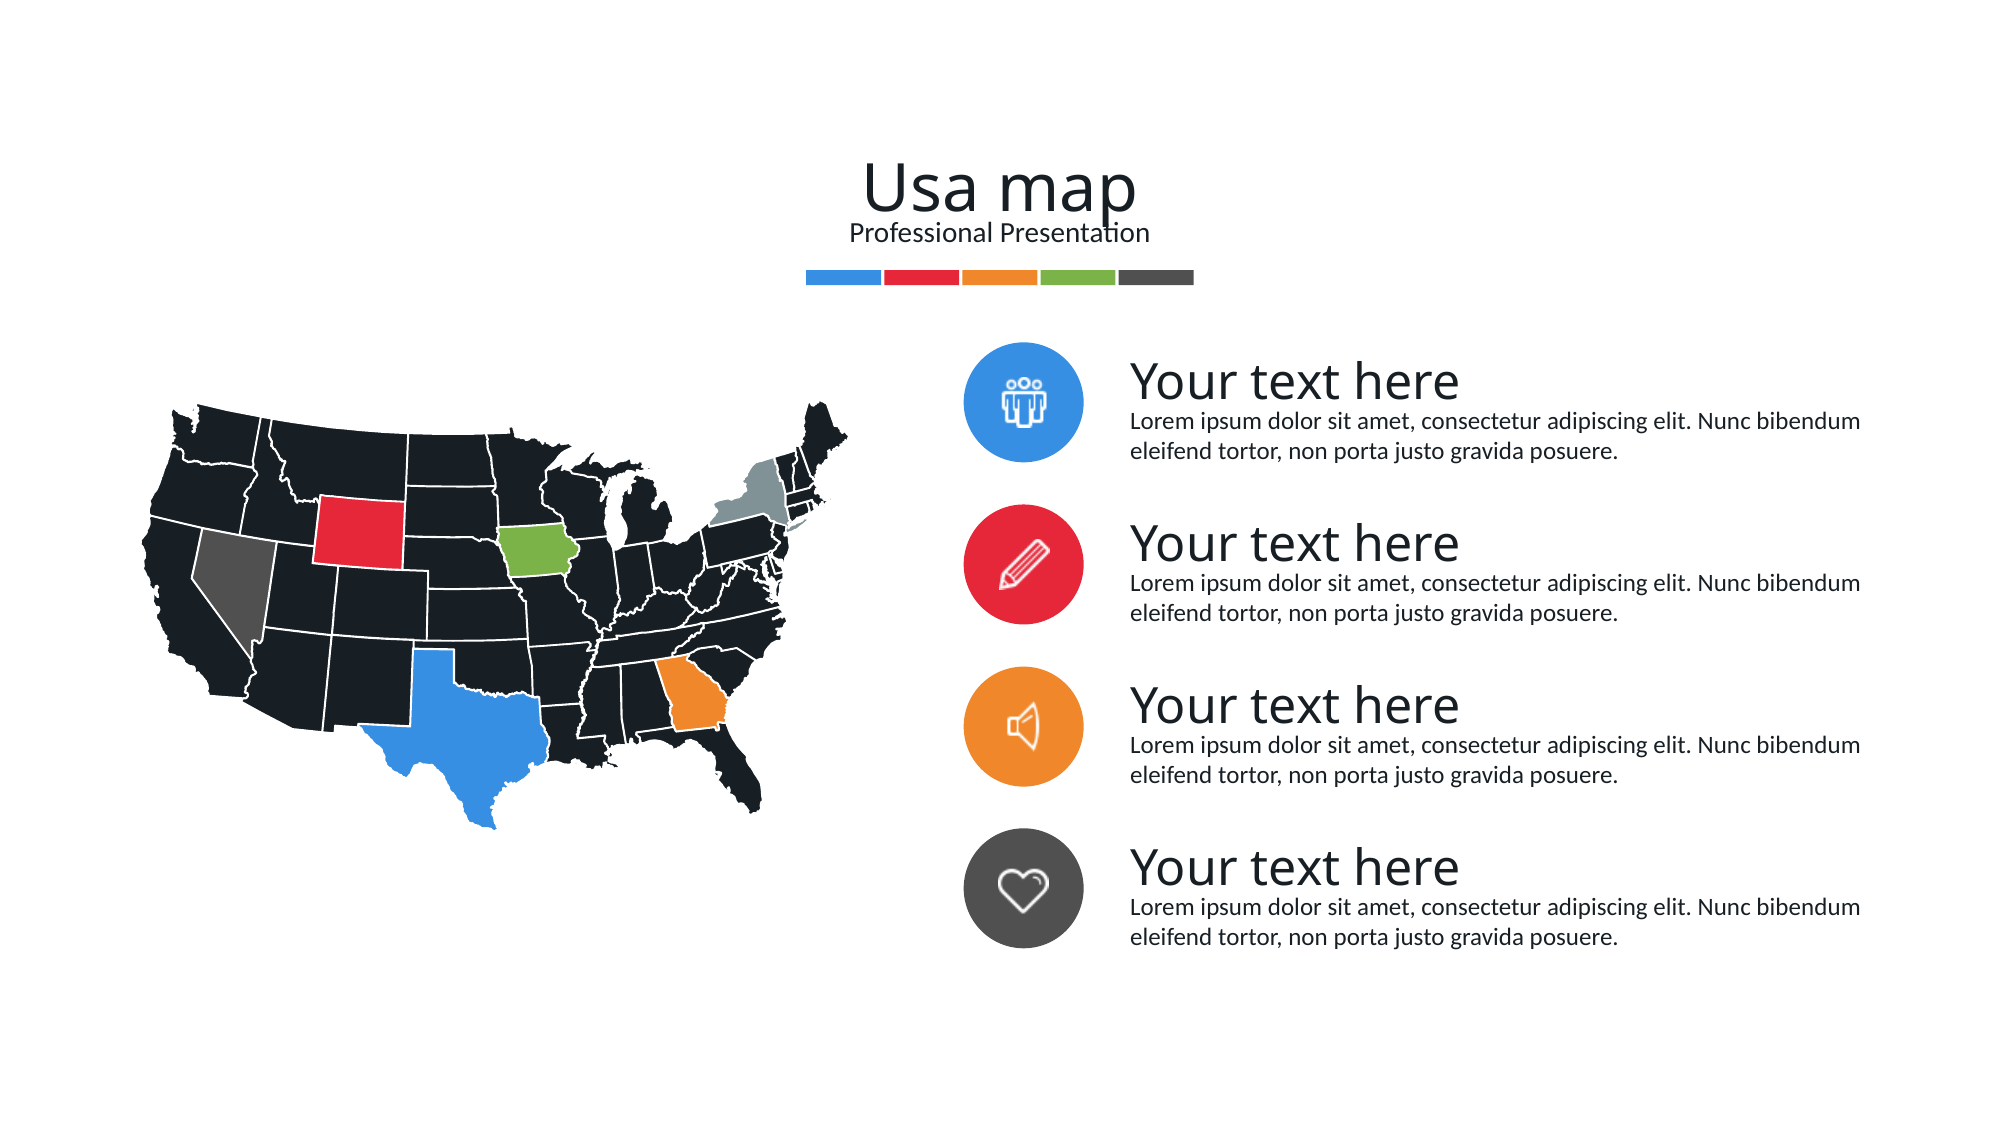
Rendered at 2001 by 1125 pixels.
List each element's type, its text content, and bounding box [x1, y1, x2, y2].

text_box [962, 341, 1085, 464]
text_box Lorem ipsum dolor sit amet, consectetur adipiscing elit. Nunc bibendum eleifend tortor, non porta justo gravida posuere. [1115, 418, 1924, 472]
picture [998, 701, 1049, 752]
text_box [0, 137, 2000, 286]
picture [998, 866, 1049, 917]
text_box Lorem ipsum dolor sit amet, consectetur adipiscing elit. Nunc bibendum eleifend tortor, non porta justo gravida posuere. [1115, 904, 1924, 958]
text_box Your text here [1115, 666, 1924, 742]
text_box Your text here [1115, 342, 1924, 418]
text_box Lorem ipsum dolor sit amet, consectetur adipiscing elit. Nunc bibendum eleifend tortor, non porta justo gravida posuere. [1115, 580, 1924, 634]
picture [999, 539, 1050, 590]
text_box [140, 400, 849, 832]
text_box Lorem ipsum dolor sit amet, consectetur adipiscing elit. Nunc bibendum eleifend tortor, non porta justo gravida posuere. [1115, 742, 1924, 796]
text_box Your text here [1115, 504, 1924, 580]
text_box Your text here [1115, 828, 1924, 904]
text_box [962, 665, 1085, 788]
picture [999, 377, 1050, 428]
text_box [962, 503, 1085, 626]
text_box [962, 827, 1085, 950]
